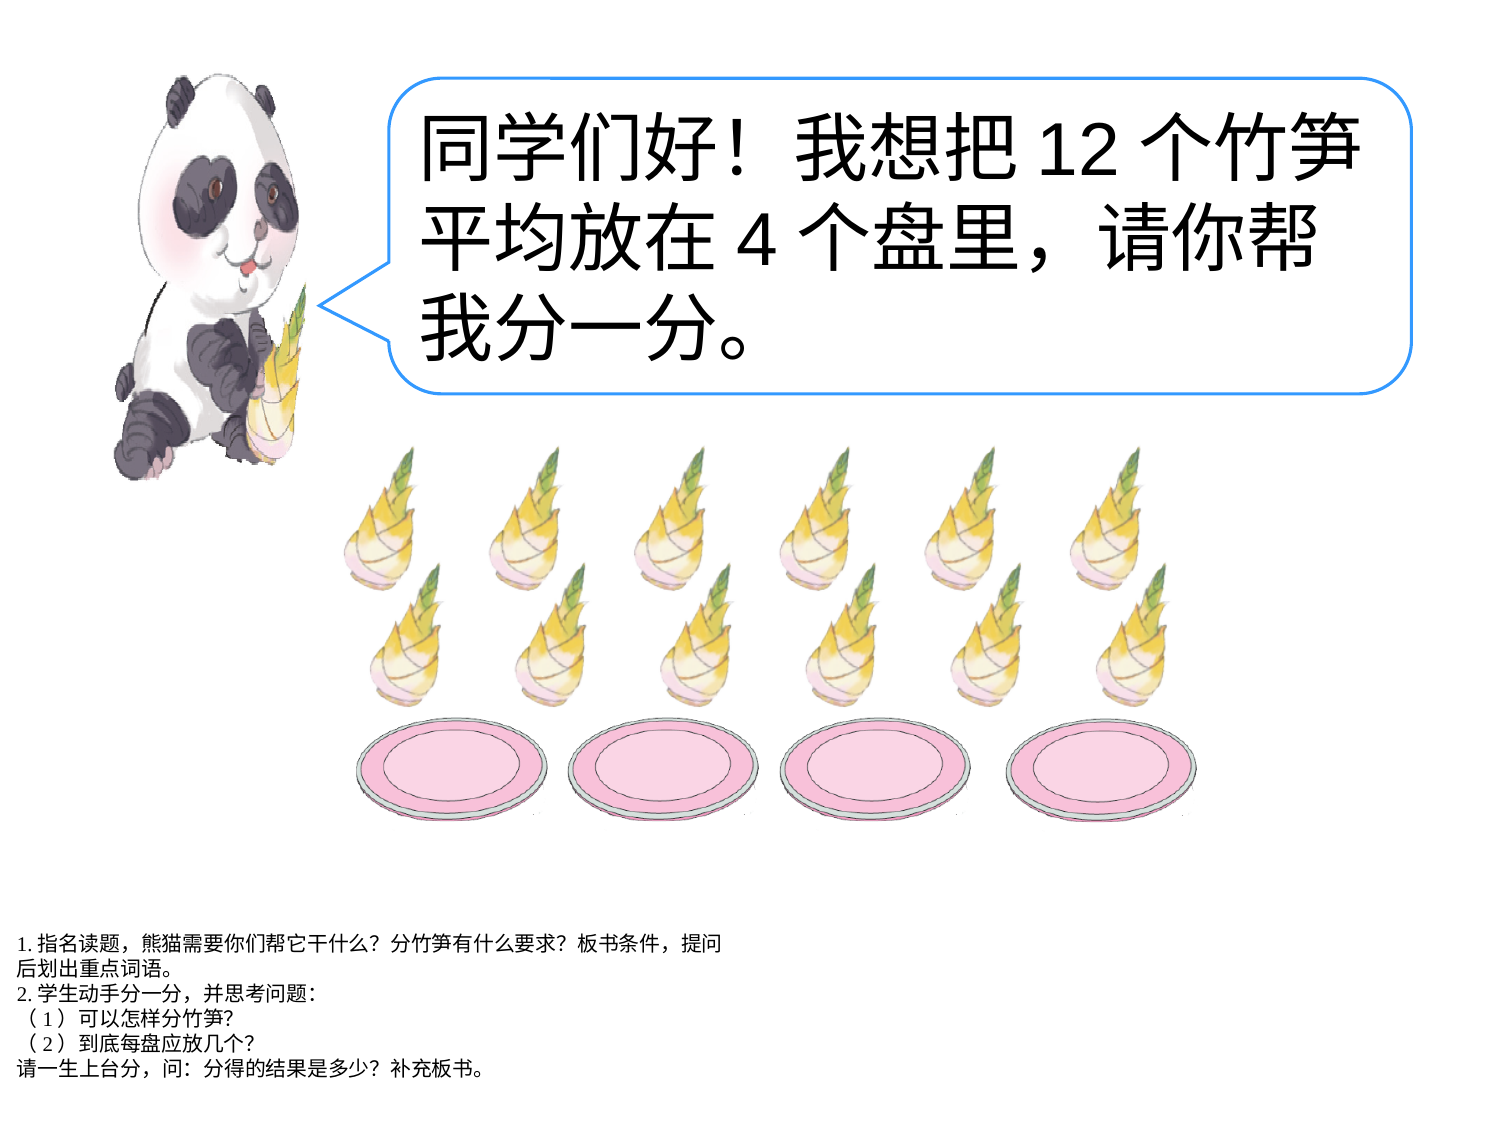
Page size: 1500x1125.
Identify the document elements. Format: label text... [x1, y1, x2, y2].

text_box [76, 54, 1412, 516]
text_box 1.指名读题，熊猫需要你们帮它干什么？分竹笋有什么要求？板书条件，提问后划出重点词语。 2.学生动手分一分，并思考问题： （1）可以怎样分竹笋？ （2）到底每盘应放几个？ 请一生上台分，问：分得的结果是多少？补充板书。 [2, 923, 739, 1088]
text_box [348, 752, 1210, 835]
picture [324, 397, 1243, 752]
